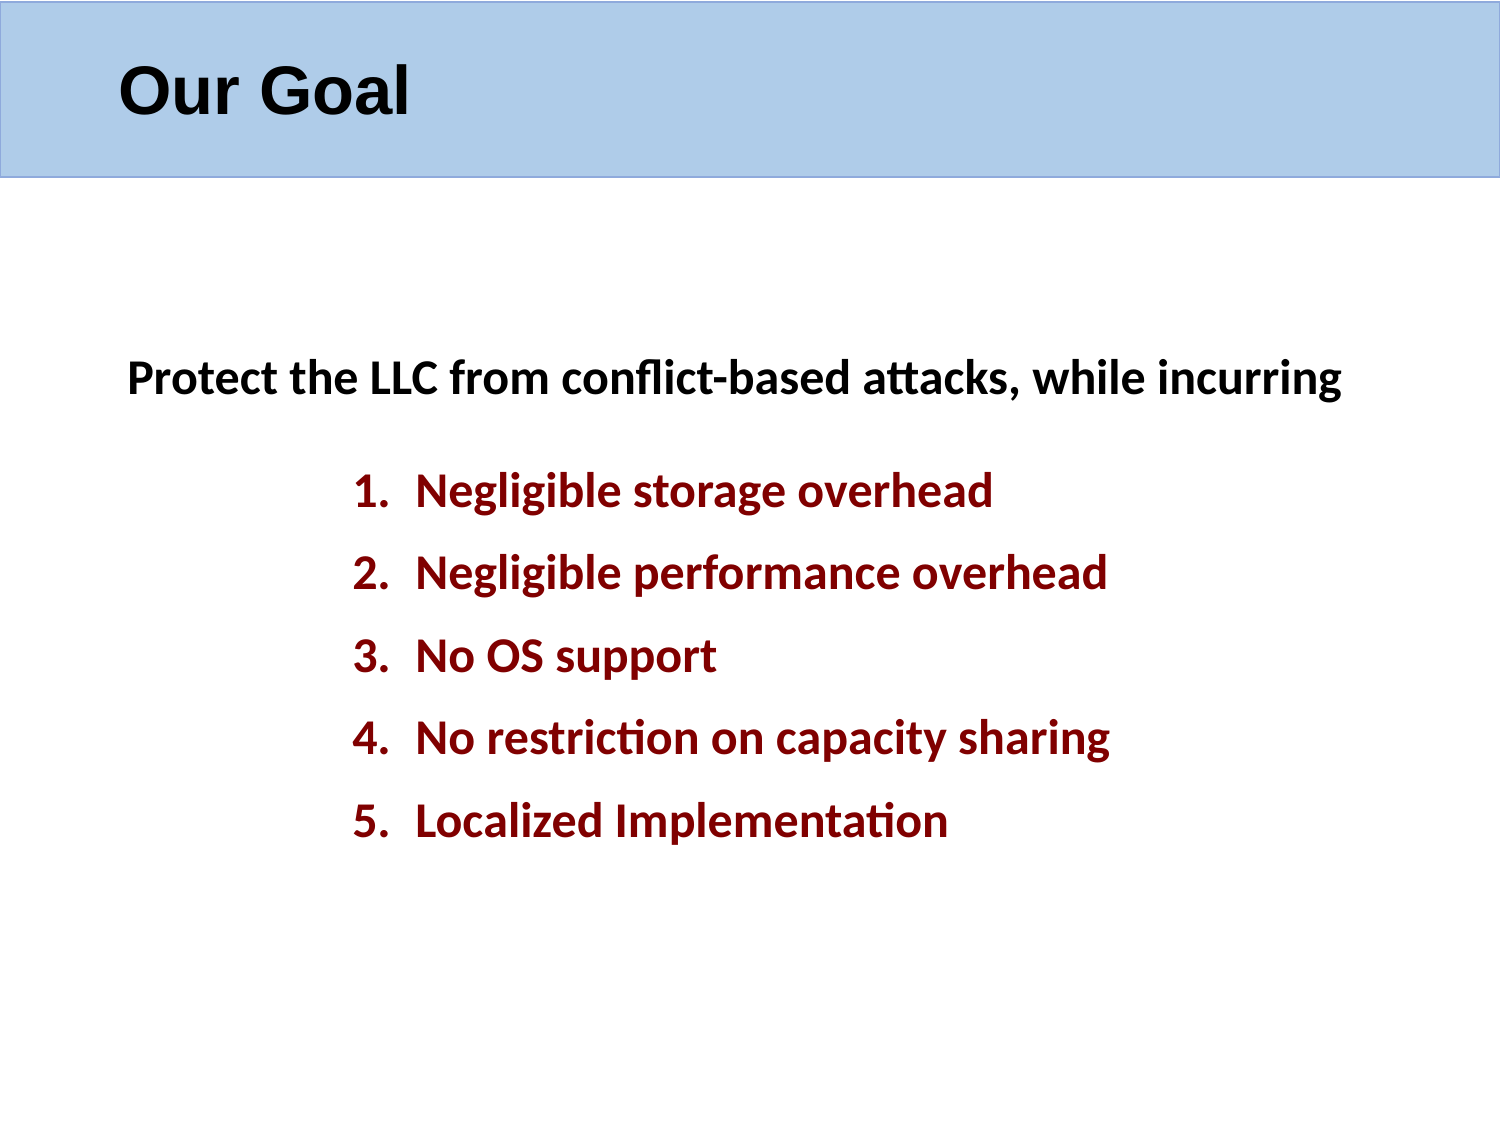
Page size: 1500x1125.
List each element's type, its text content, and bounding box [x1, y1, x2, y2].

title Our Goal [103, 34, 1397, 151]
text_box Protect the LLC from conflict-based attacks, while incurring Negligible storage overhead Negligible performance overhead No OS support No restriction on capacity sharing Localized Implementation [112, 337, 1407, 908]
